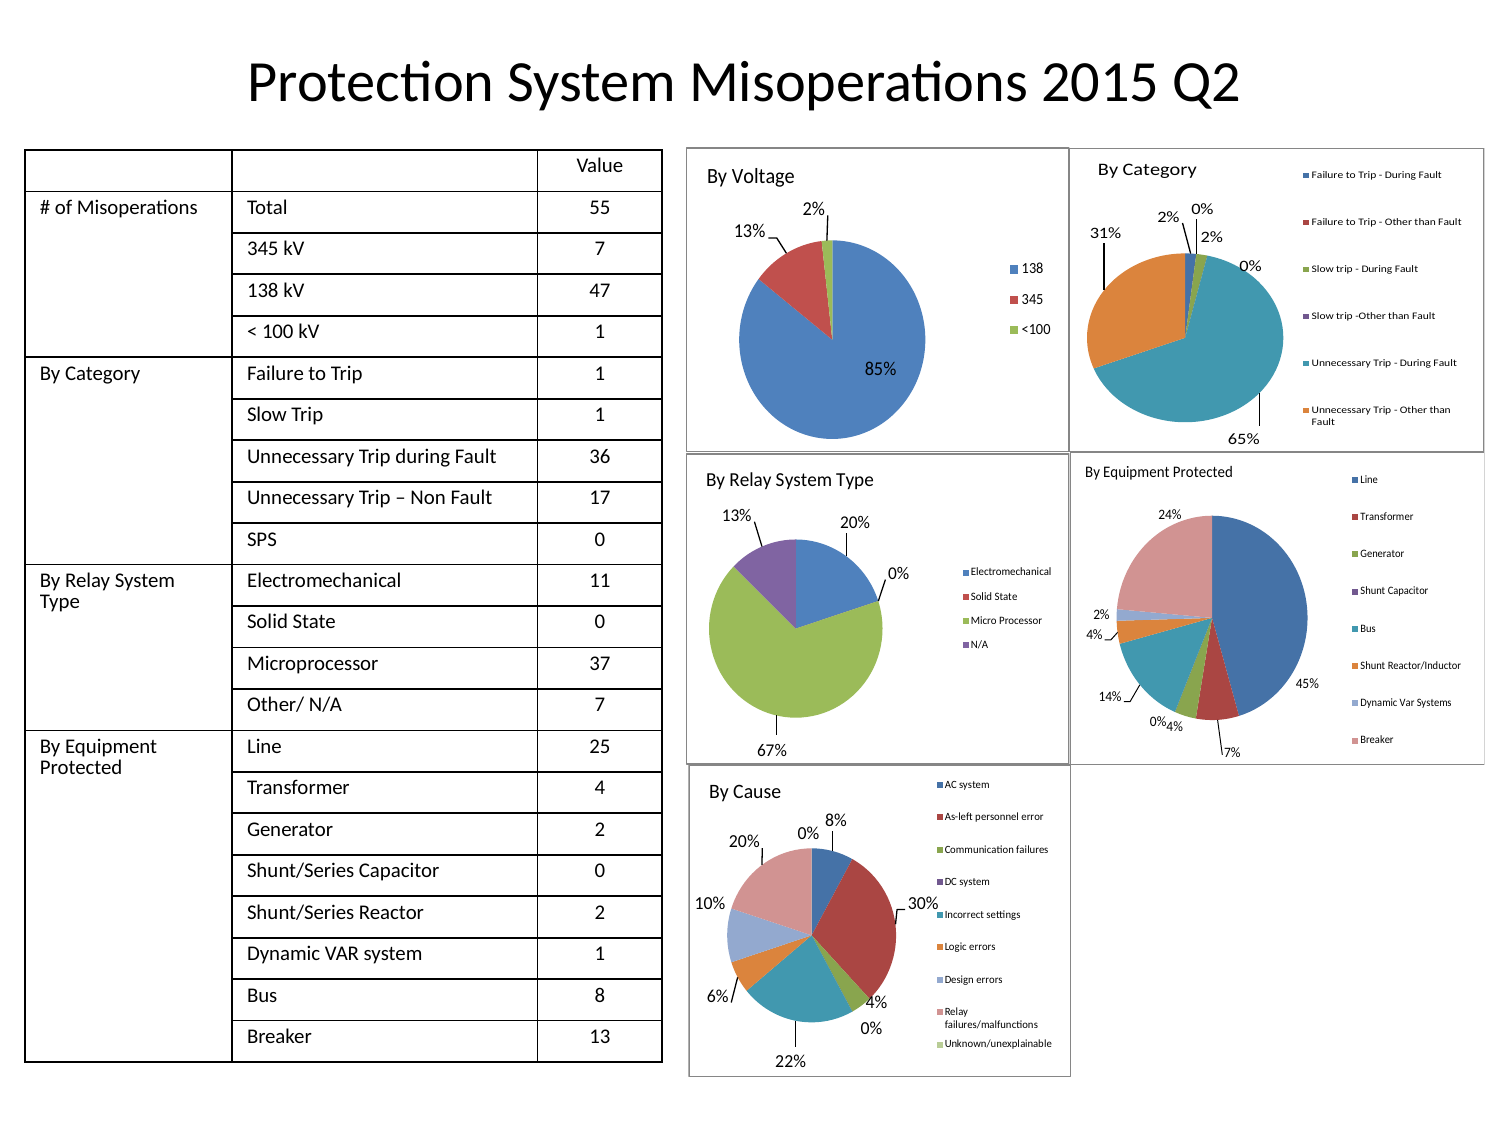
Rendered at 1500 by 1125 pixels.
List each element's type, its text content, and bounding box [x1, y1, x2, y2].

table_cell Total [233, 192, 537, 232]
table_cell 1 [538, 317, 661, 356]
table_cell 1 [538, 358, 661, 398]
table_cell Shunt/Series Capacitor [233, 856, 537, 895]
table_cell By Relay System Type [26, 565, 231, 730]
picture [685, 146, 1485, 1077]
table_cell Failure to Trip [233, 358, 537, 398]
table_cell SPS [233, 524, 537, 564]
table_cell 0 [538, 607, 661, 647]
table_cell 37 [538, 648, 661, 688]
table_cell Transformer [233, 773, 537, 812]
table_cell # of Misoperations [26, 192, 231, 356]
table_cell 36 [538, 441, 661, 481]
title Protection System Misoperations 2015 Q2 [62, 3, 1427, 153]
table_cell 0 [538, 856, 661, 895]
table_cell 13 [538, 1021, 661, 1061]
table_cell Dynamic VAR system [233, 939, 537, 978]
table_cell Shunt/Series Reactor [233, 897, 537, 937]
table_cell 1 [538, 400, 661, 439]
table_cell Microprocessor [233, 648, 537, 688]
table_cell Slow Trip [233, 400, 537, 439]
table_cell 17 [538, 483, 661, 522]
table_cell 55 [538, 192, 661, 232]
table_cell 11 [538, 565, 661, 605]
table_cell 138 kV [233, 275, 537, 315]
table_cell 7 [538, 690, 661, 730]
table_header [26, 151, 231, 191]
table_cell Unnecessary Trip – Non Fault [233, 483, 537, 522]
table_cell 8 [538, 980, 661, 1020]
table_cell 1 [538, 939, 661, 978]
table_cell 0 [538, 524, 661, 564]
table_cell Breaker [233, 1021, 537, 1061]
table_cell 2 [538, 897, 661, 937]
table_cell By Equipment Protected [26, 731, 231, 1061]
table_cell 345 kV [233, 234, 537, 273]
table_cell Unnecessary Trip during Fault [233, 441, 537, 481]
table_cell < 100 kV [233, 317, 537, 356]
table_cell 2 [538, 814, 661, 854]
table_cell By Category [26, 358, 231, 564]
table_cell 47 [538, 275, 661, 315]
table_cell Electromechanical [233, 565, 537, 605]
table_header Value [538, 153, 661, 191]
table_cell Generator [233, 814, 537, 854]
table_cell Solid State [233, 607, 537, 647]
table_cell Line [233, 731, 537, 771]
table_header [233, 153, 537, 191]
table_cell 7 [538, 234, 661, 273]
table_cell 25 [538, 731, 661, 771]
table_cell Bus [233, 980, 537, 1020]
table_cell Other/ N/A [233, 690, 537, 730]
table_cell 4 [538, 773, 661, 812]
